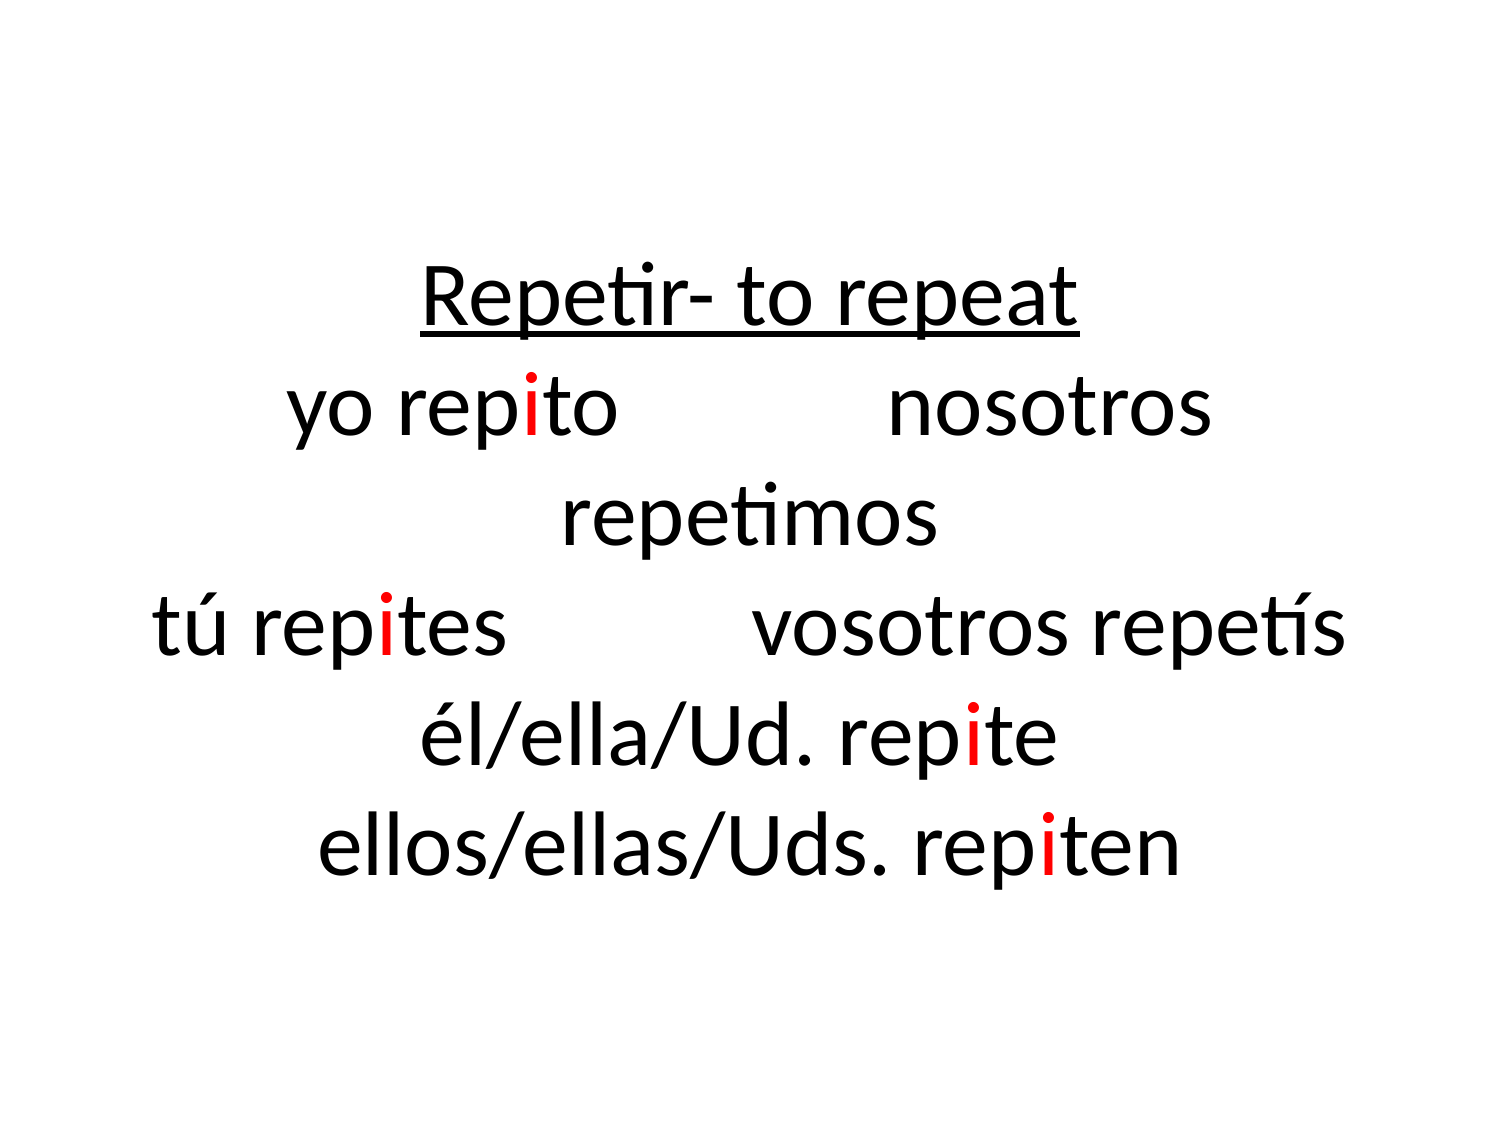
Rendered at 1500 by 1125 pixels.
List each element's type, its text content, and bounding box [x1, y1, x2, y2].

title Repetir- to repeat yo repito nosotros repetimos tú repites vosotros repetís él/ella/Ud. repite ellos/ellas/Uds. repiten [75, 45, 1425, 1083]
